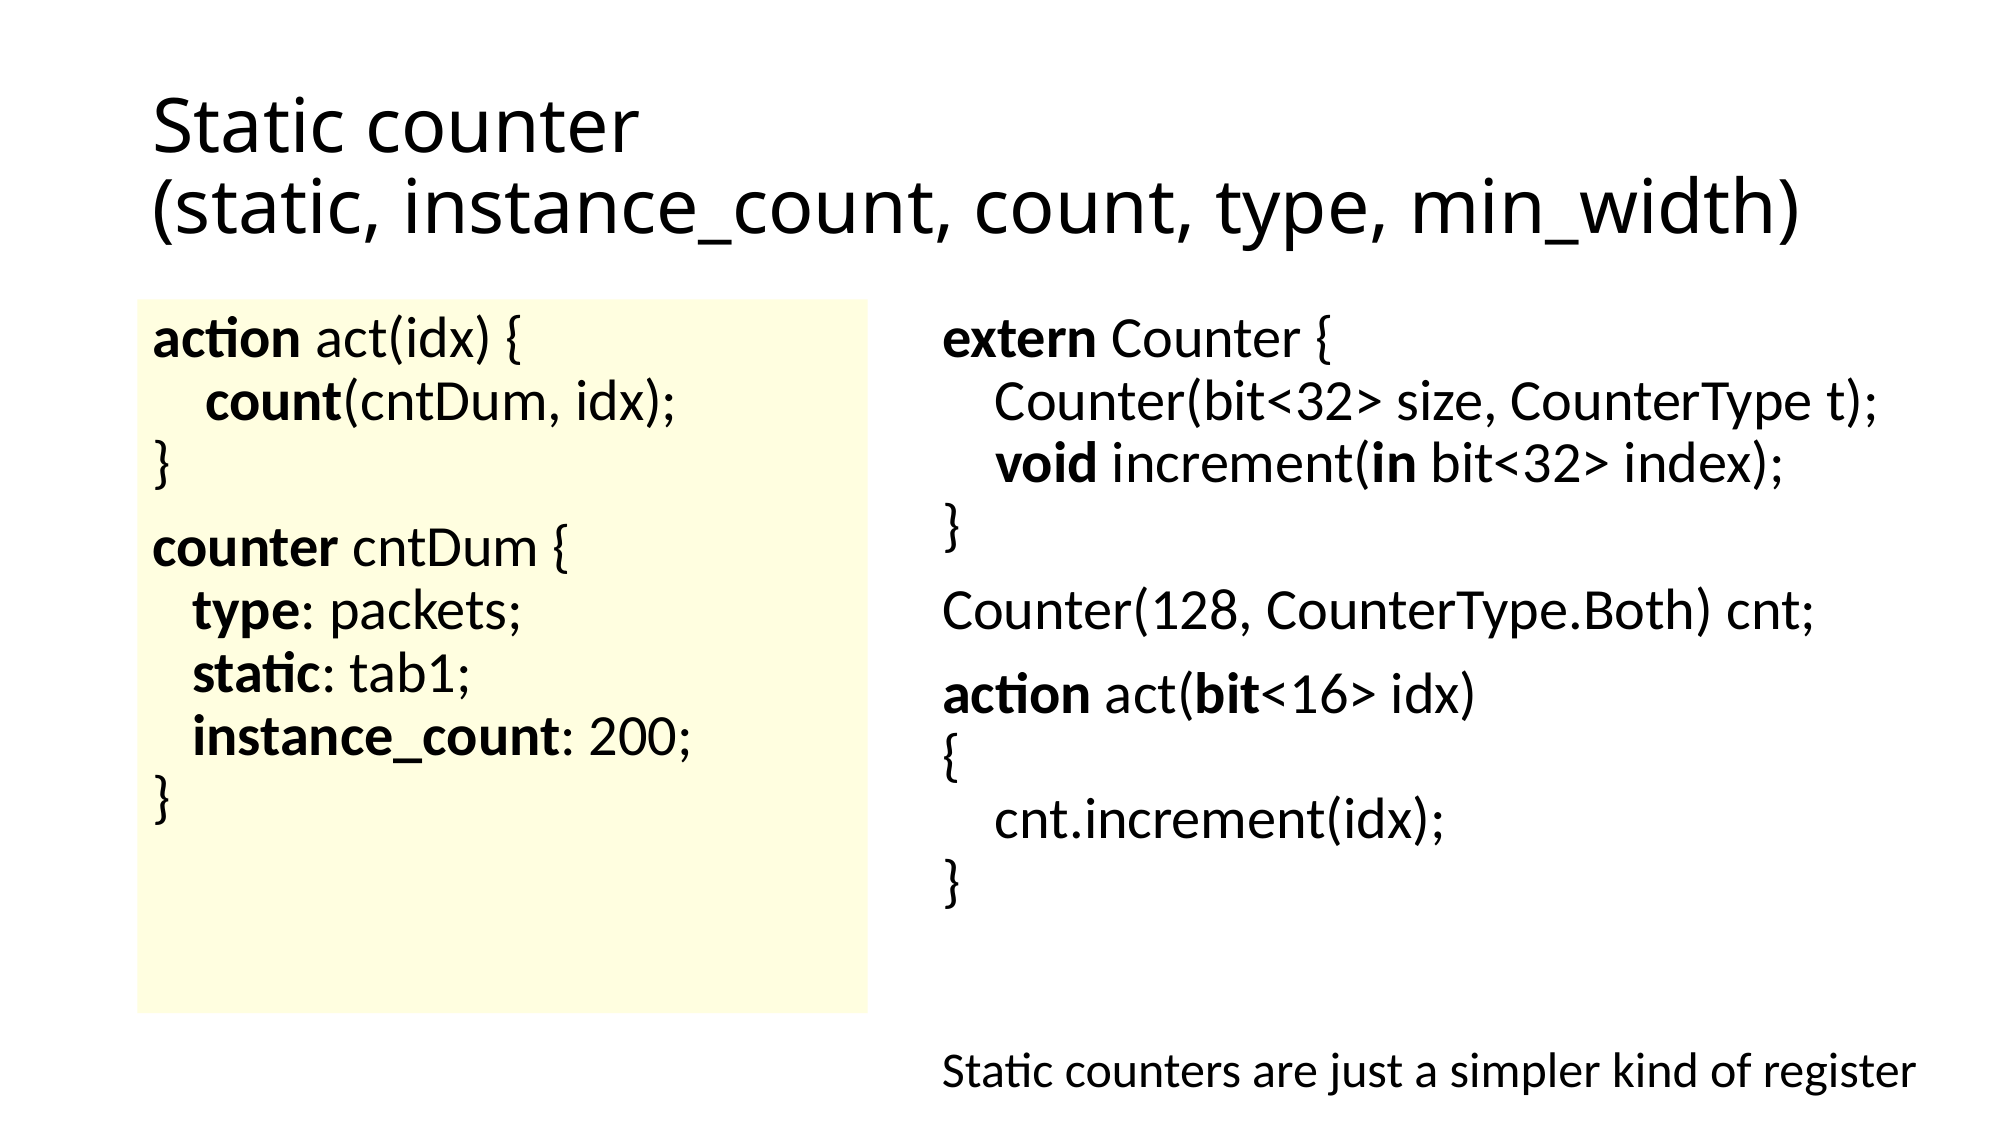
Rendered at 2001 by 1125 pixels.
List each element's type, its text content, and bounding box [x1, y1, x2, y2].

list action act(idx) { count(cntDum, idx); } counter cntDum { type: packets; static: tab1; instance_count: 200; } [137, 299, 868, 1014]
text_box Static counters are just a simpler kind of register [927, 1030, 1960, 1106]
list extern Counter { Counter(bit<32> size, CounterType t); void increment(in bit<32> index); } Counter(128, CounterType.Both) cnt; action act(bit<16> idx) { cnt.increment(idx); } [927, 299, 1948, 1014]
title Static counter (static, instance_count, count, type, min_width) [137, 59, 1863, 278]
